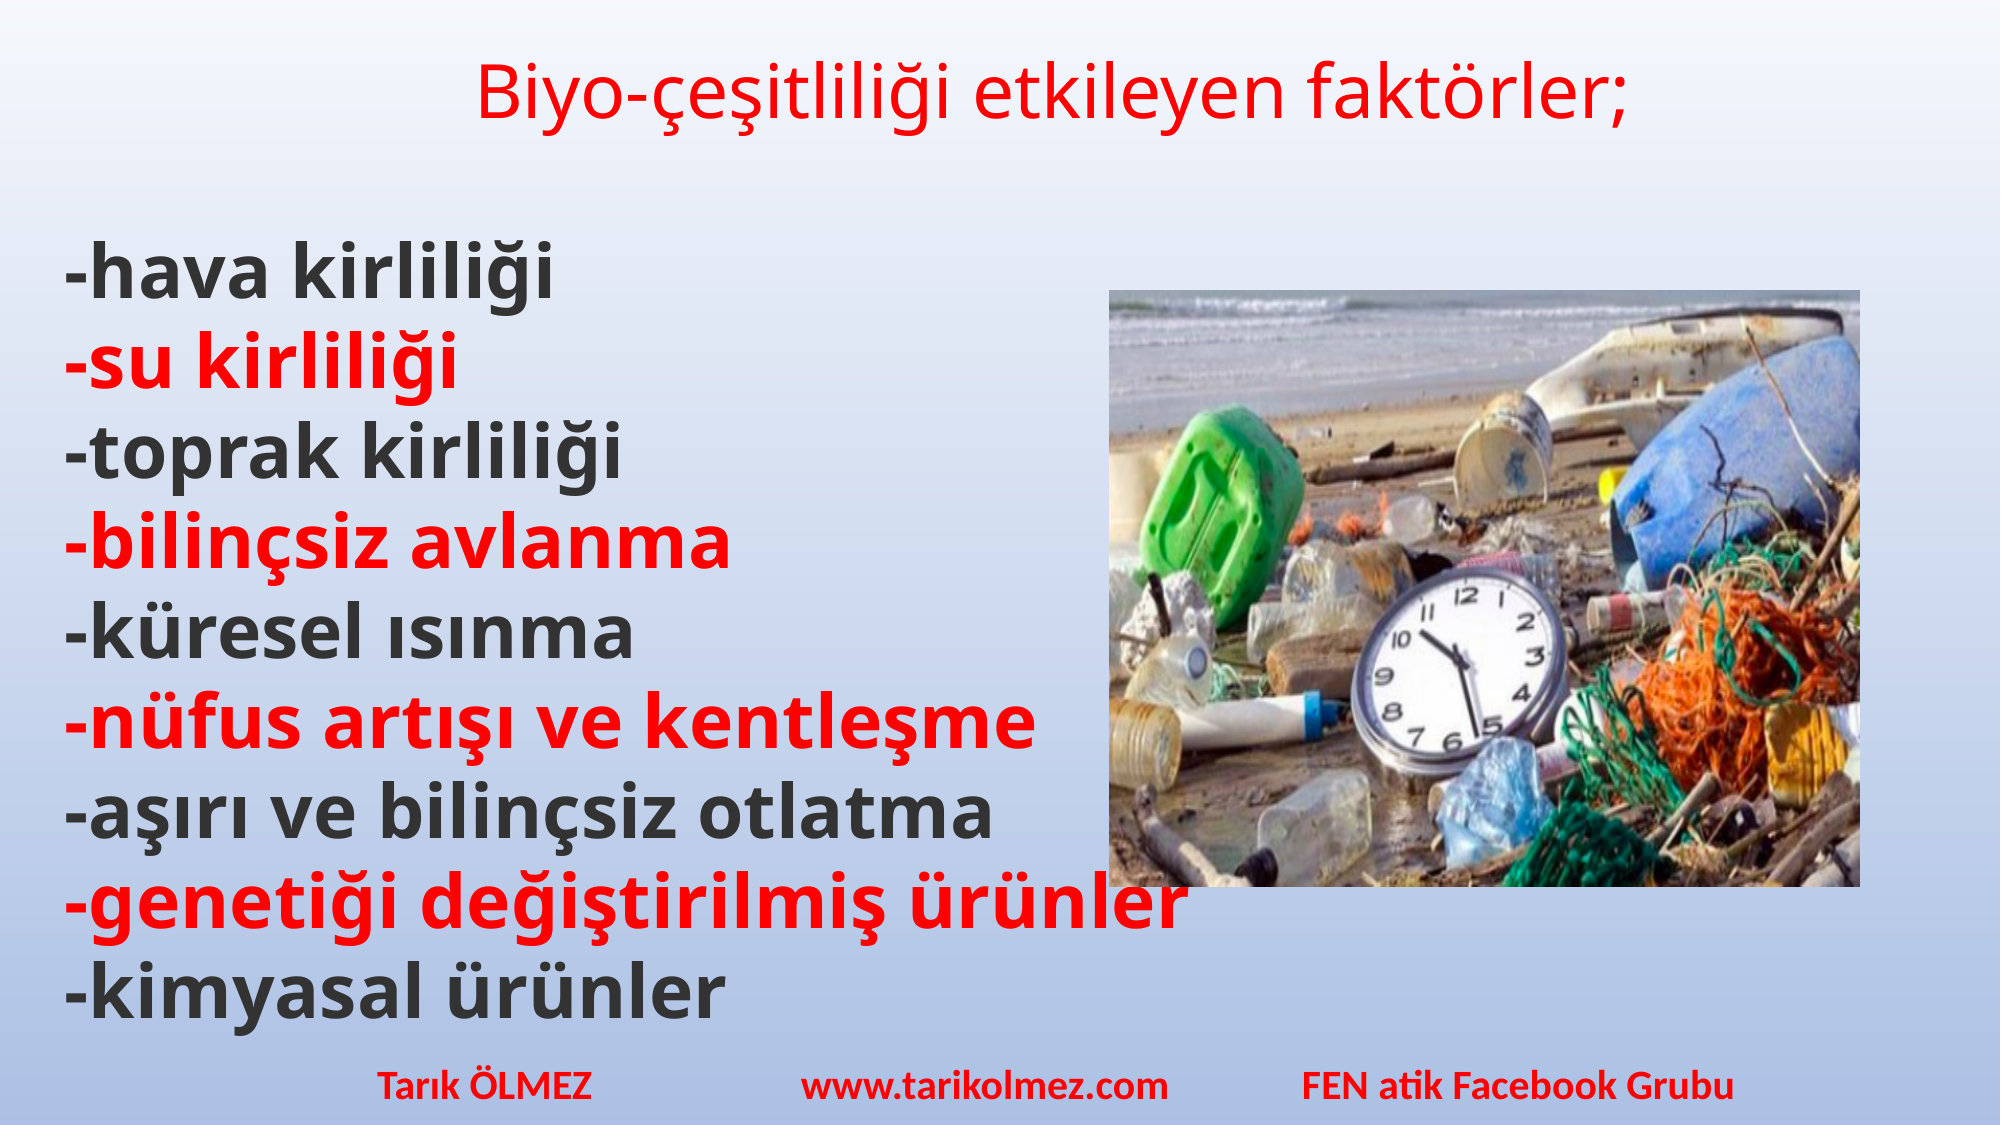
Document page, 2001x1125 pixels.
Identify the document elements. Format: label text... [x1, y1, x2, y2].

picture [1109, 290, 1860, 887]
text_box Tarık ÖLMEZ www.tarikolmez.com FEN atik Facebook Grubu [332, 1050, 1782, 1116]
text_box Biyo-çeşitliliği etkileyen faktörler; -hava kirliliği -su kirliliği -toprak kirliliği -bilinçsiz avlanma -küresel ısınma -nüfus artışı ve kentleşme -aşırı ve bilinçsiz otlatma -genetiği değiştirilmiş ürünler -kimyasal ürünler [49, 35, 1939, 1041]
